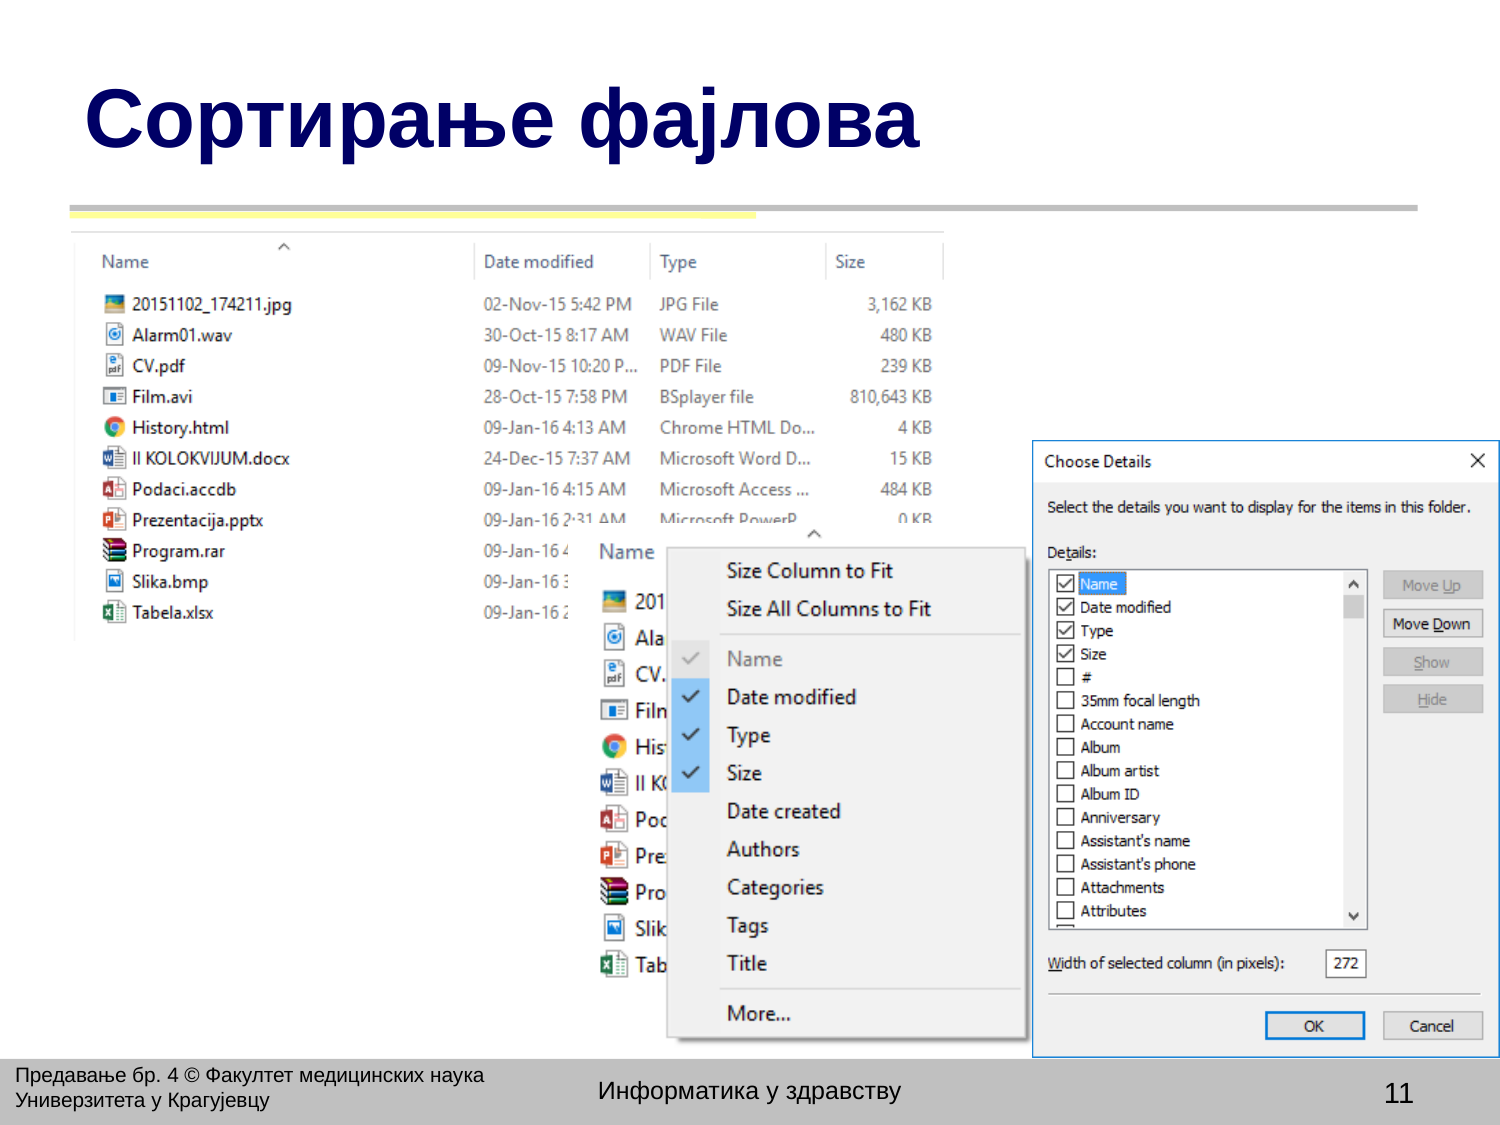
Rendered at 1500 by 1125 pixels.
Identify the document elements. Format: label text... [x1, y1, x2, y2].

picture [71, 230, 1500, 1059]
slide_number Предавање бр. 4 © Факултет медицинских наука Универзитета у Крагујевцу [0, 1053, 617, 1108]
footer Информатика у здравству [512, 1066, 988, 1125]
title Сортирање фајлова [69, 19, 1426, 208]
slide_number 11 [1079, 1067, 1430, 1125]
